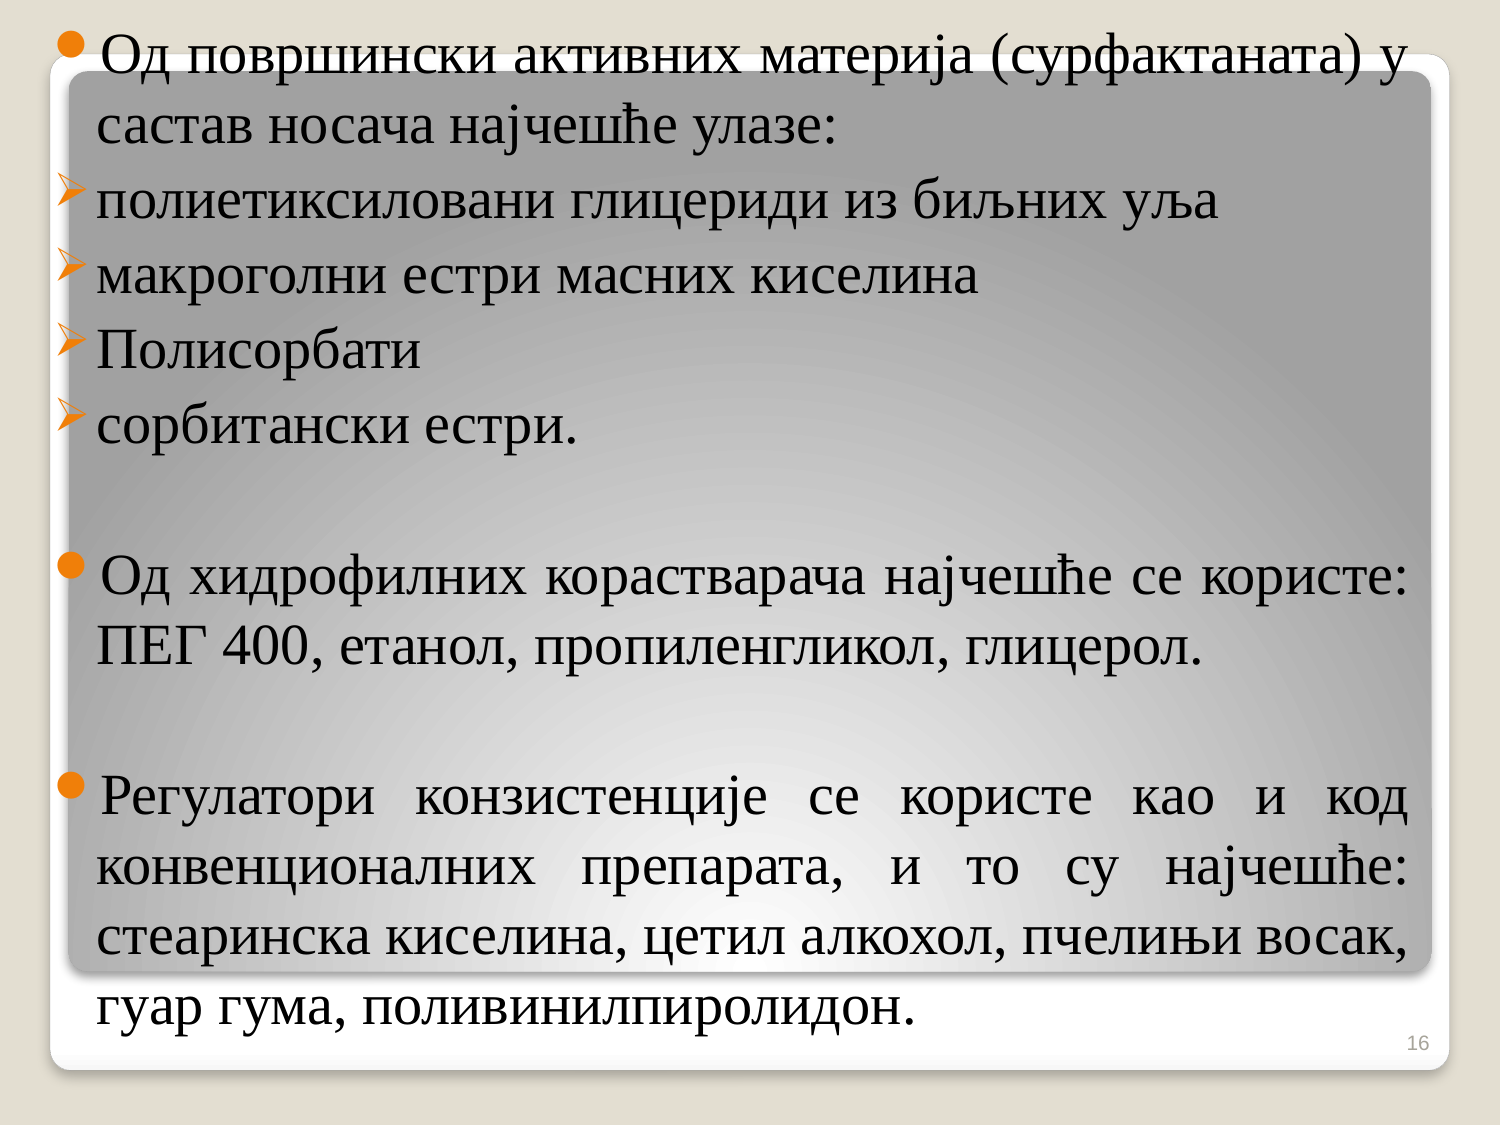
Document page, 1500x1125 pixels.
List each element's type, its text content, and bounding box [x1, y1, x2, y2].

list Од површински активних материја (сурфактаната) у састав носача најчешће улазе: полиетиксиловани глицериди из биљних уља макроголни естри масних киселина Полисорбати сорбитански естри. Од хидрофилних корастварача најчешће се користе: ПЕГ 400, етанол, пропиленгликол, глицерол. Регулатори конзистенције се користе као и код конвенционалних препарата, и то су најчешће: стеаринска киселина, цетил алкохол, пчелињи восак, гуар гума, поливинилпиролидон. [23, 0, 1425, 1125]
slide_number 16 [1369, 1002, 1445, 1063]
